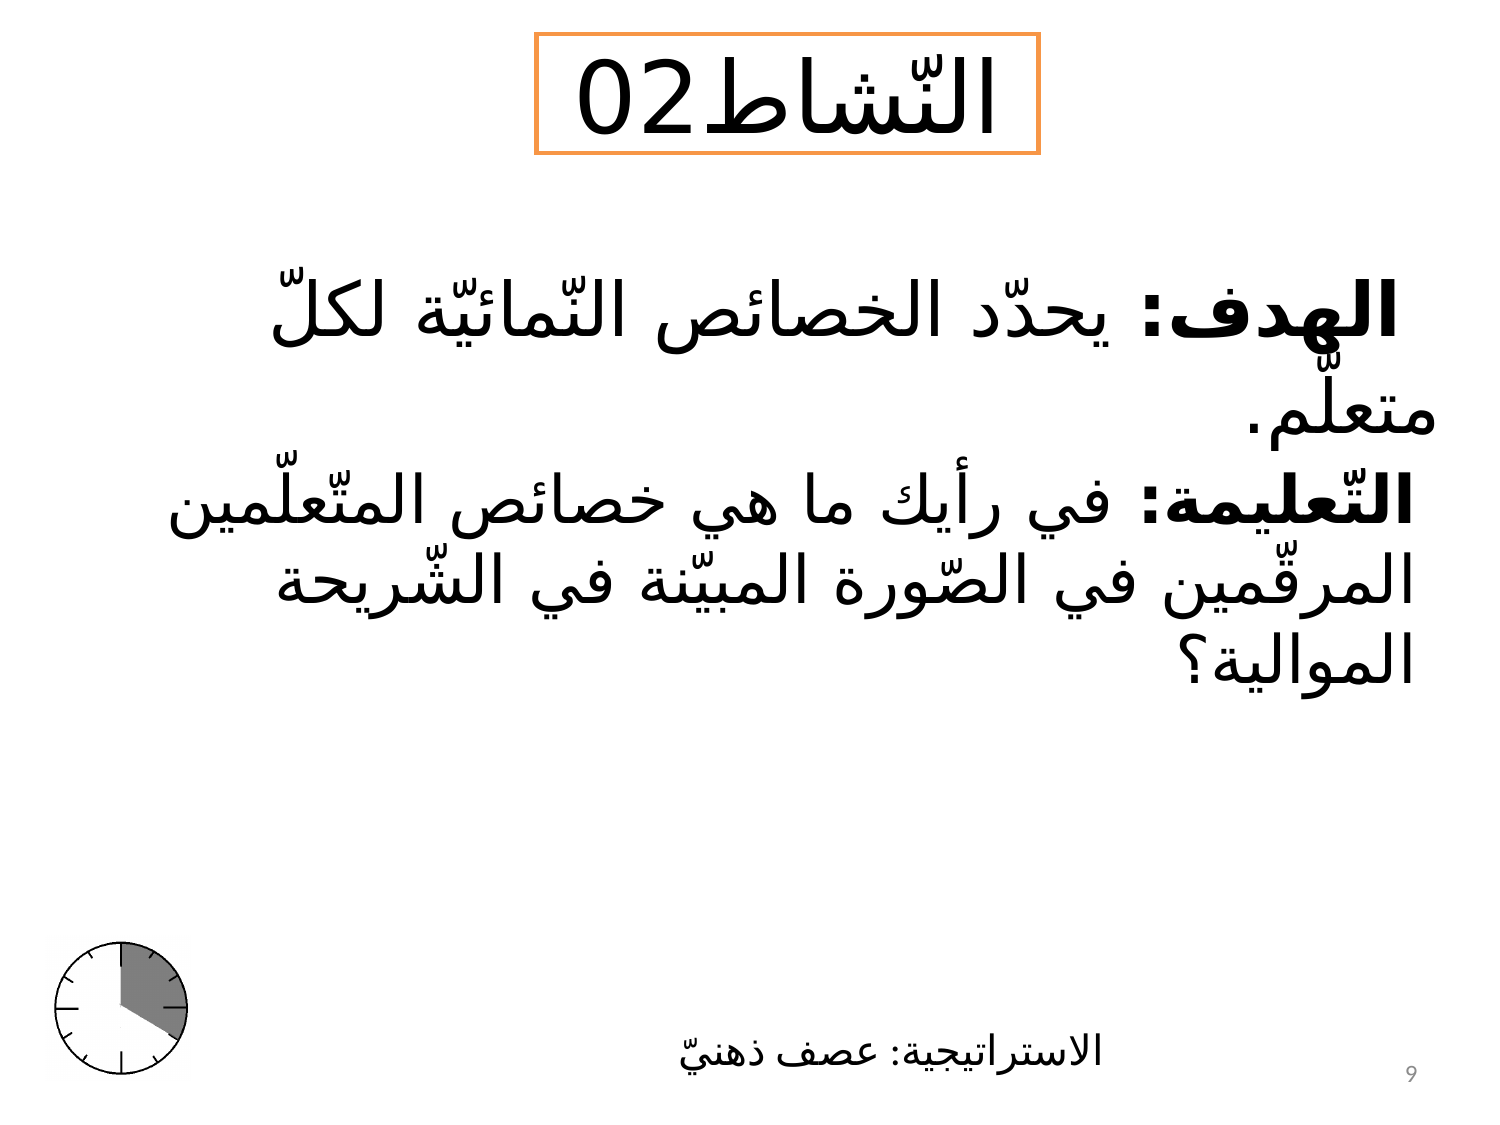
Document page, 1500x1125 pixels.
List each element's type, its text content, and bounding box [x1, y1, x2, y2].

text_box التّعليمة: في رأيك ما هي خصائص المتّعلّمين المرقّمين في الصّورة المبيّنة في الشّريحة الموالية؟ [0, 449, 1432, 764]
text_box الاستراتيجية: عصف ذهنيّ [501, 1015, 1282, 1081]
text_box الهدف: يحدّد الخصائص النّمائيّة لكلّ متعلّم. [52, 216, 1456, 457]
picture [45, 935, 191, 1081]
text_box النّشاط02 [534, 32, 1041, 155]
slide_number 9 [1382, 1050, 1426, 1096]
